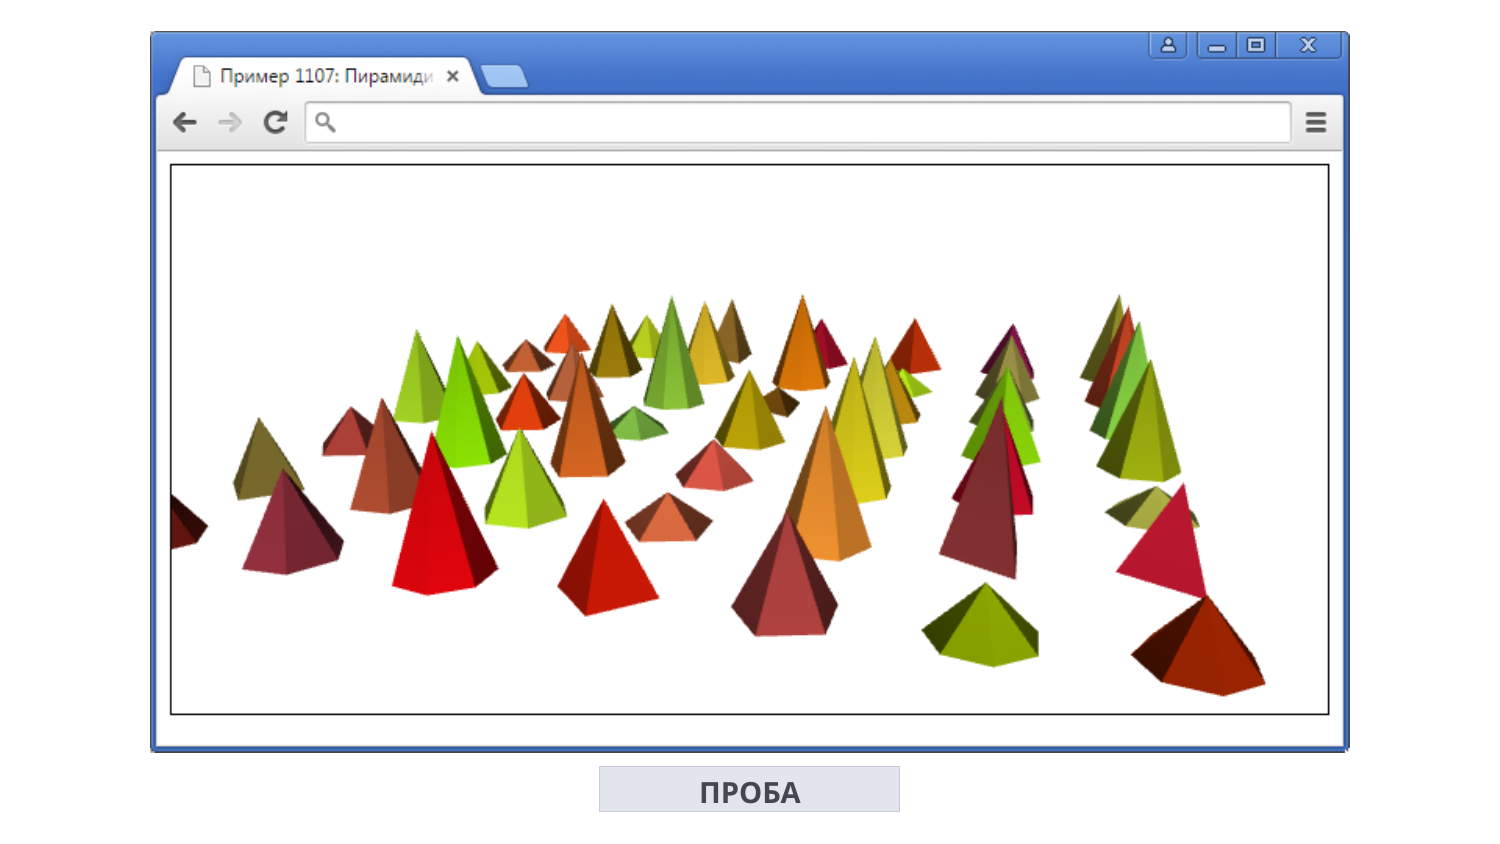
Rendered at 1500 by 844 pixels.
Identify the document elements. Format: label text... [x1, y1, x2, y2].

text_box ПРОБА [599, 766, 900, 812]
picture [149, 31, 1351, 753]
